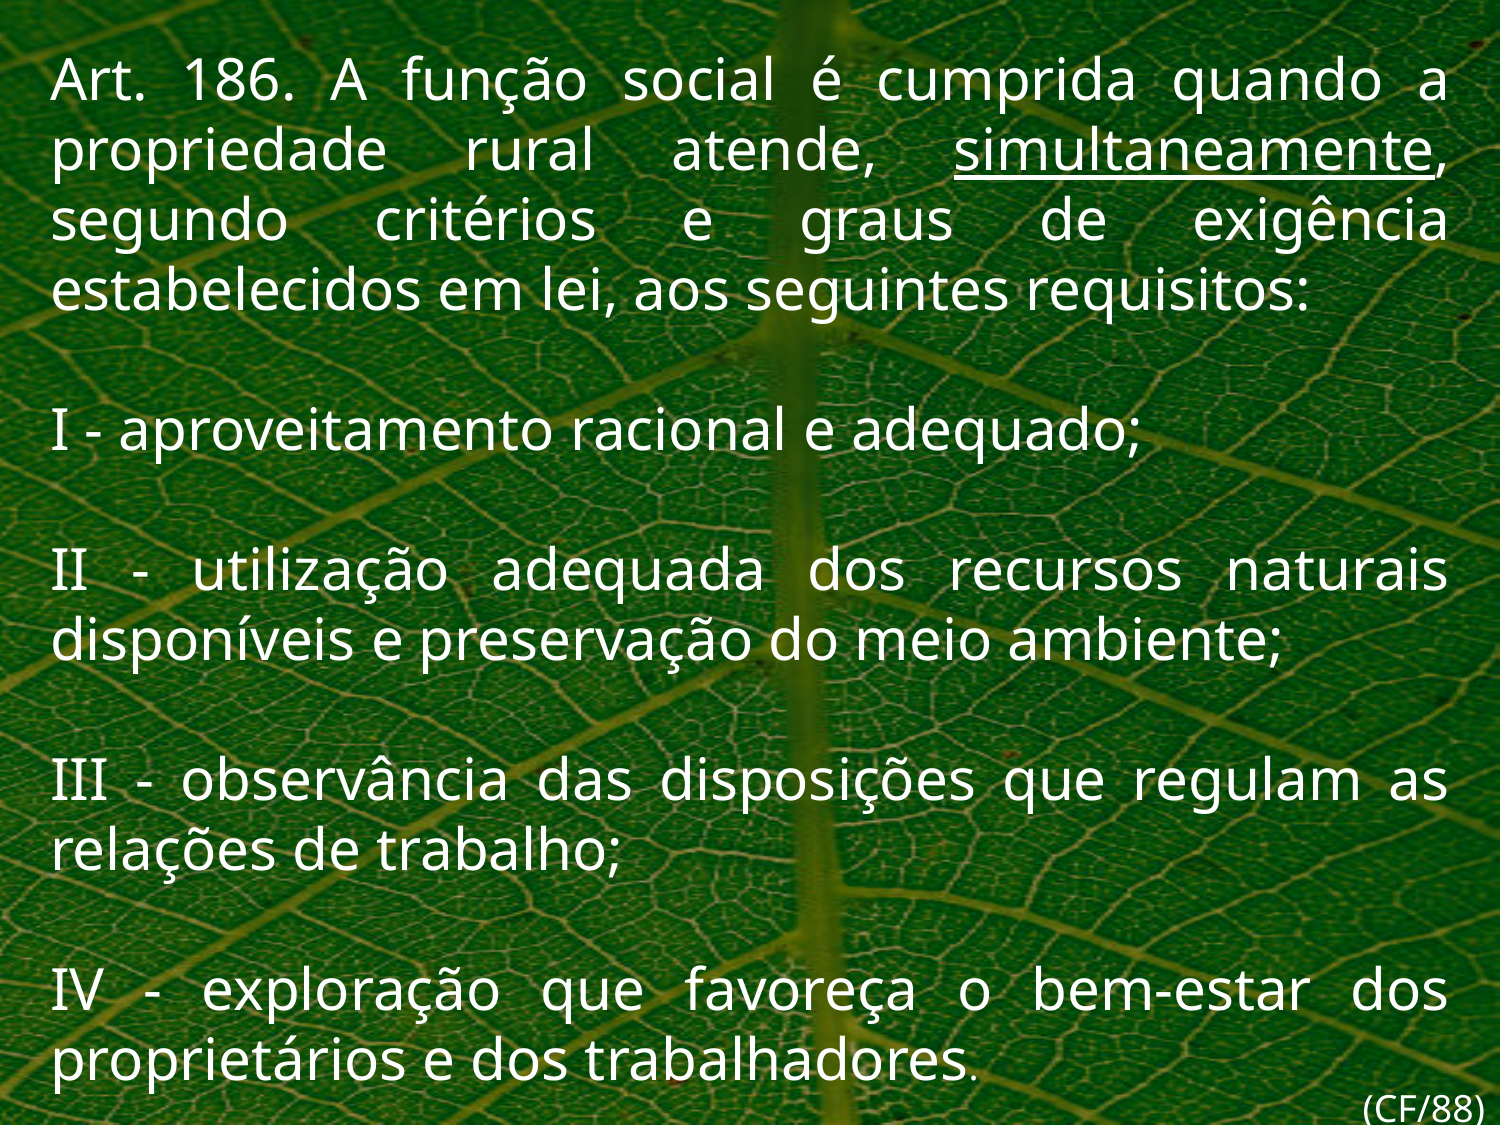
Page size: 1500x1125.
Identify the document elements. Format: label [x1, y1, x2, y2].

list [0, 0, 1500, 1125]
